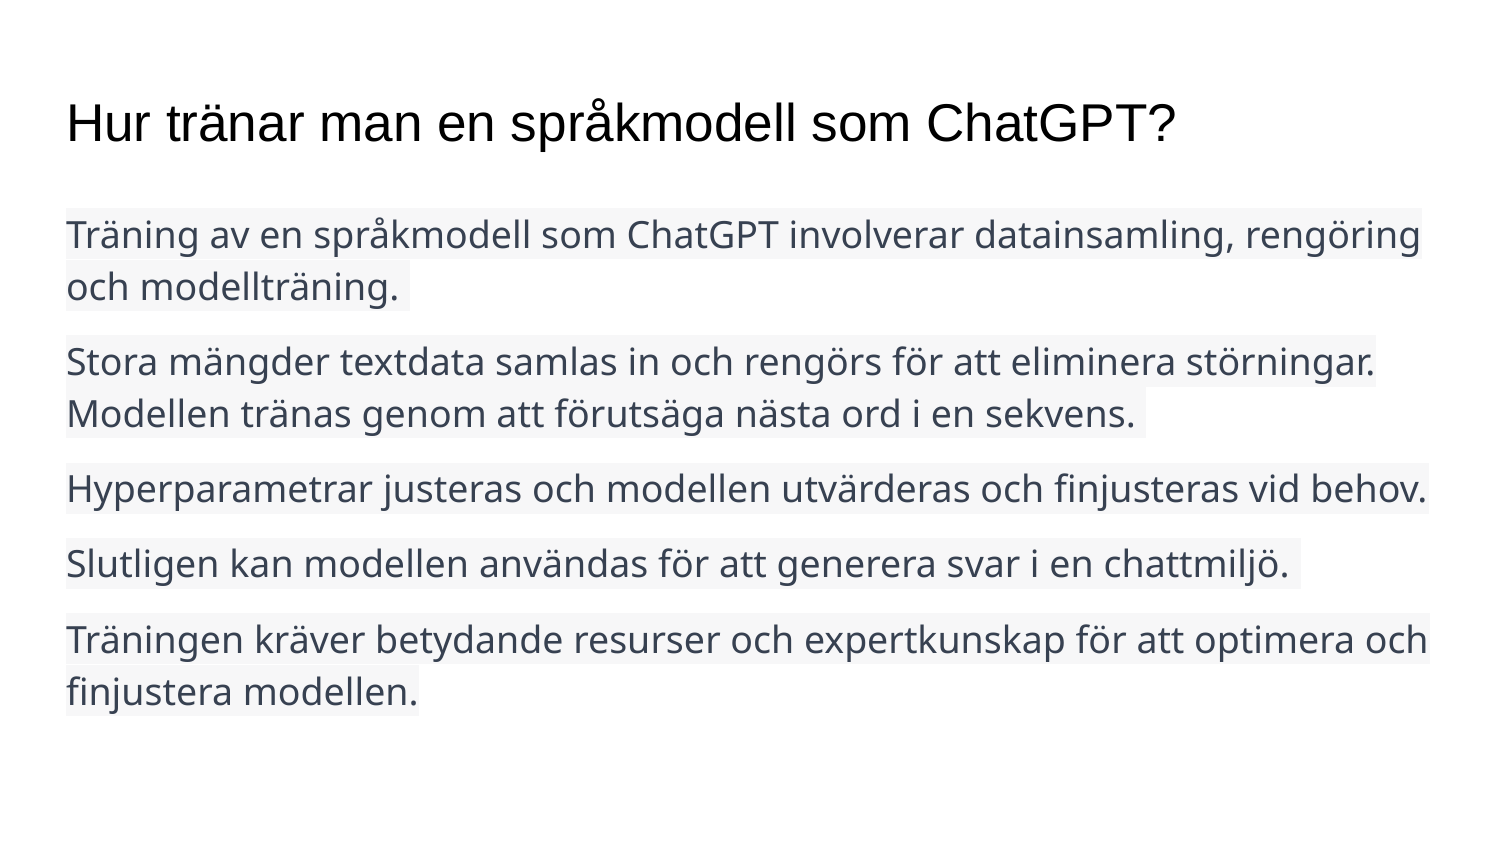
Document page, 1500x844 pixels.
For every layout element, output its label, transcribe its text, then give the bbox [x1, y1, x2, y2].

title Hur tränar man en språkmodell som ChatGPT? [51, 72, 1449, 167]
list Träning av en språkmodell som ChatGPT involverar datainsamling, rengöring och modellträning. Stora mängder textdata samlas in och rengörs för att eliminera störningar. Modellen tränas genom att förutsäga nästa ord i en sekvens. Hyperparametrar justeras och modellen utvärderas och finjusteras vid behov. Slutligen kan modellen användas för att generera svar i en chattmiljö. Träningen kräver betydande resurser och expertkunskap för att optimera och finjustera modellen. [51, 189, 1449, 750]
